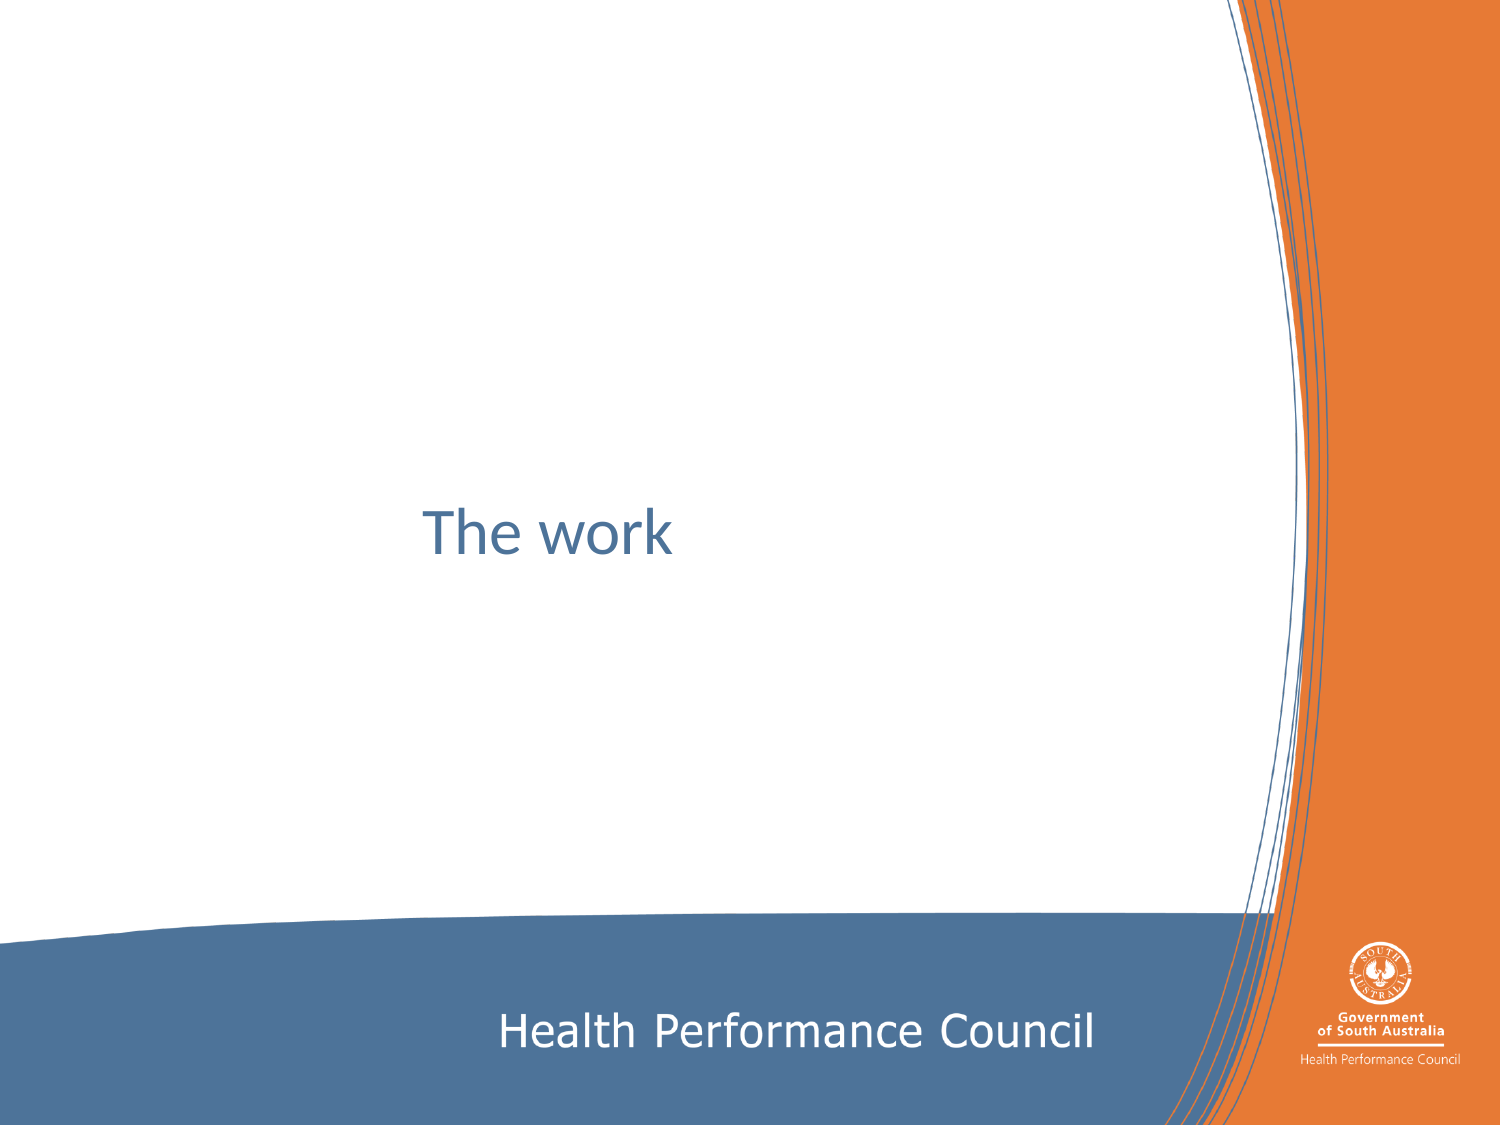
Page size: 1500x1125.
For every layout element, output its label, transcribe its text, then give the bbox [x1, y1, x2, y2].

picture [0, 0, 1500, 1125]
title The work [407, 480, 1430, 704]
